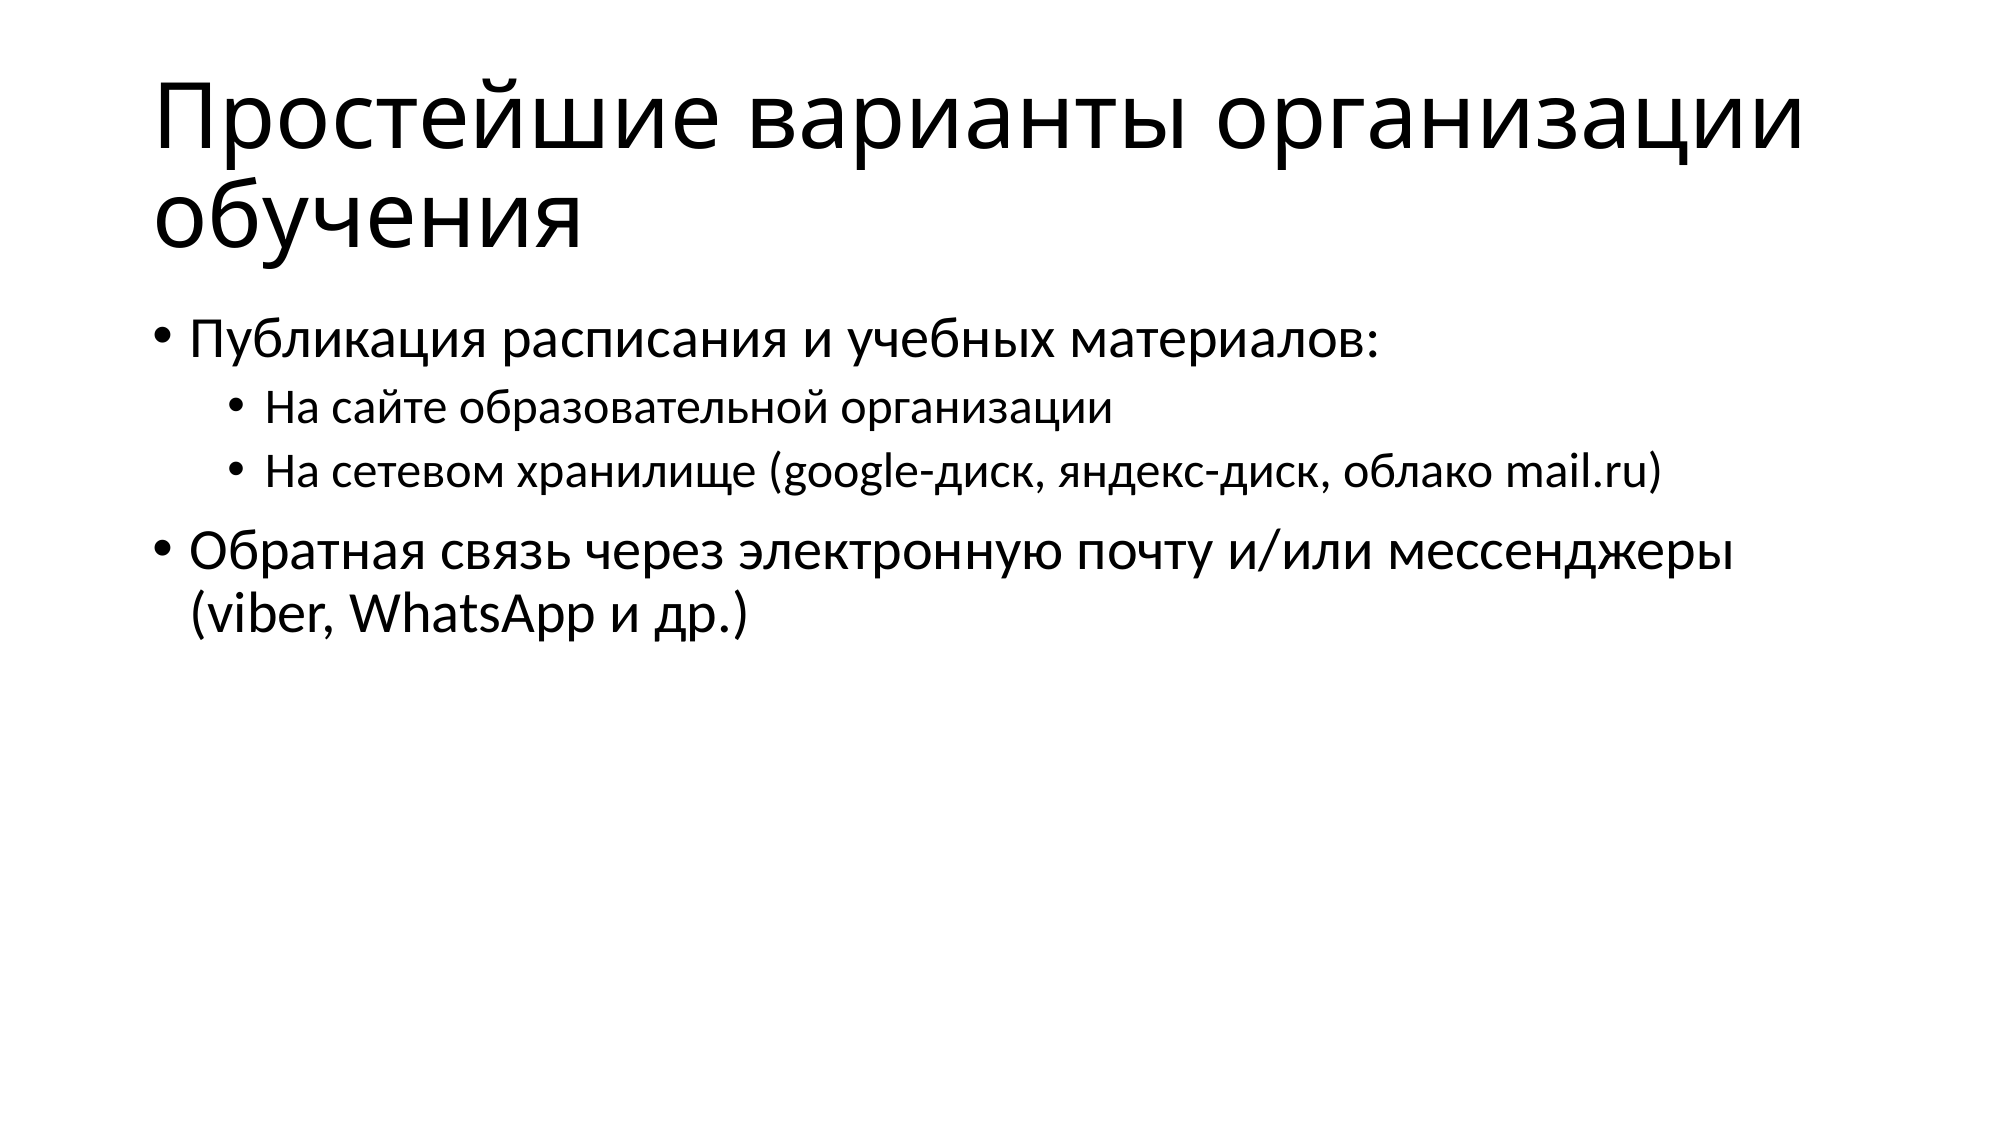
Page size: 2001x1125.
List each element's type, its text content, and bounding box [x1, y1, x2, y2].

title Простейшие варианты организации обучения [137, 59, 1863, 278]
list Публикация расписания и учебных материалов: На сайте образовательной организации На сетевом хранилище (google-диск, яндекс-диск, облако mail.ru) Обратная связь через электронную почту и/или мессенджеры (viber, WhatsApp и др.) [137, 299, 1863, 1014]
